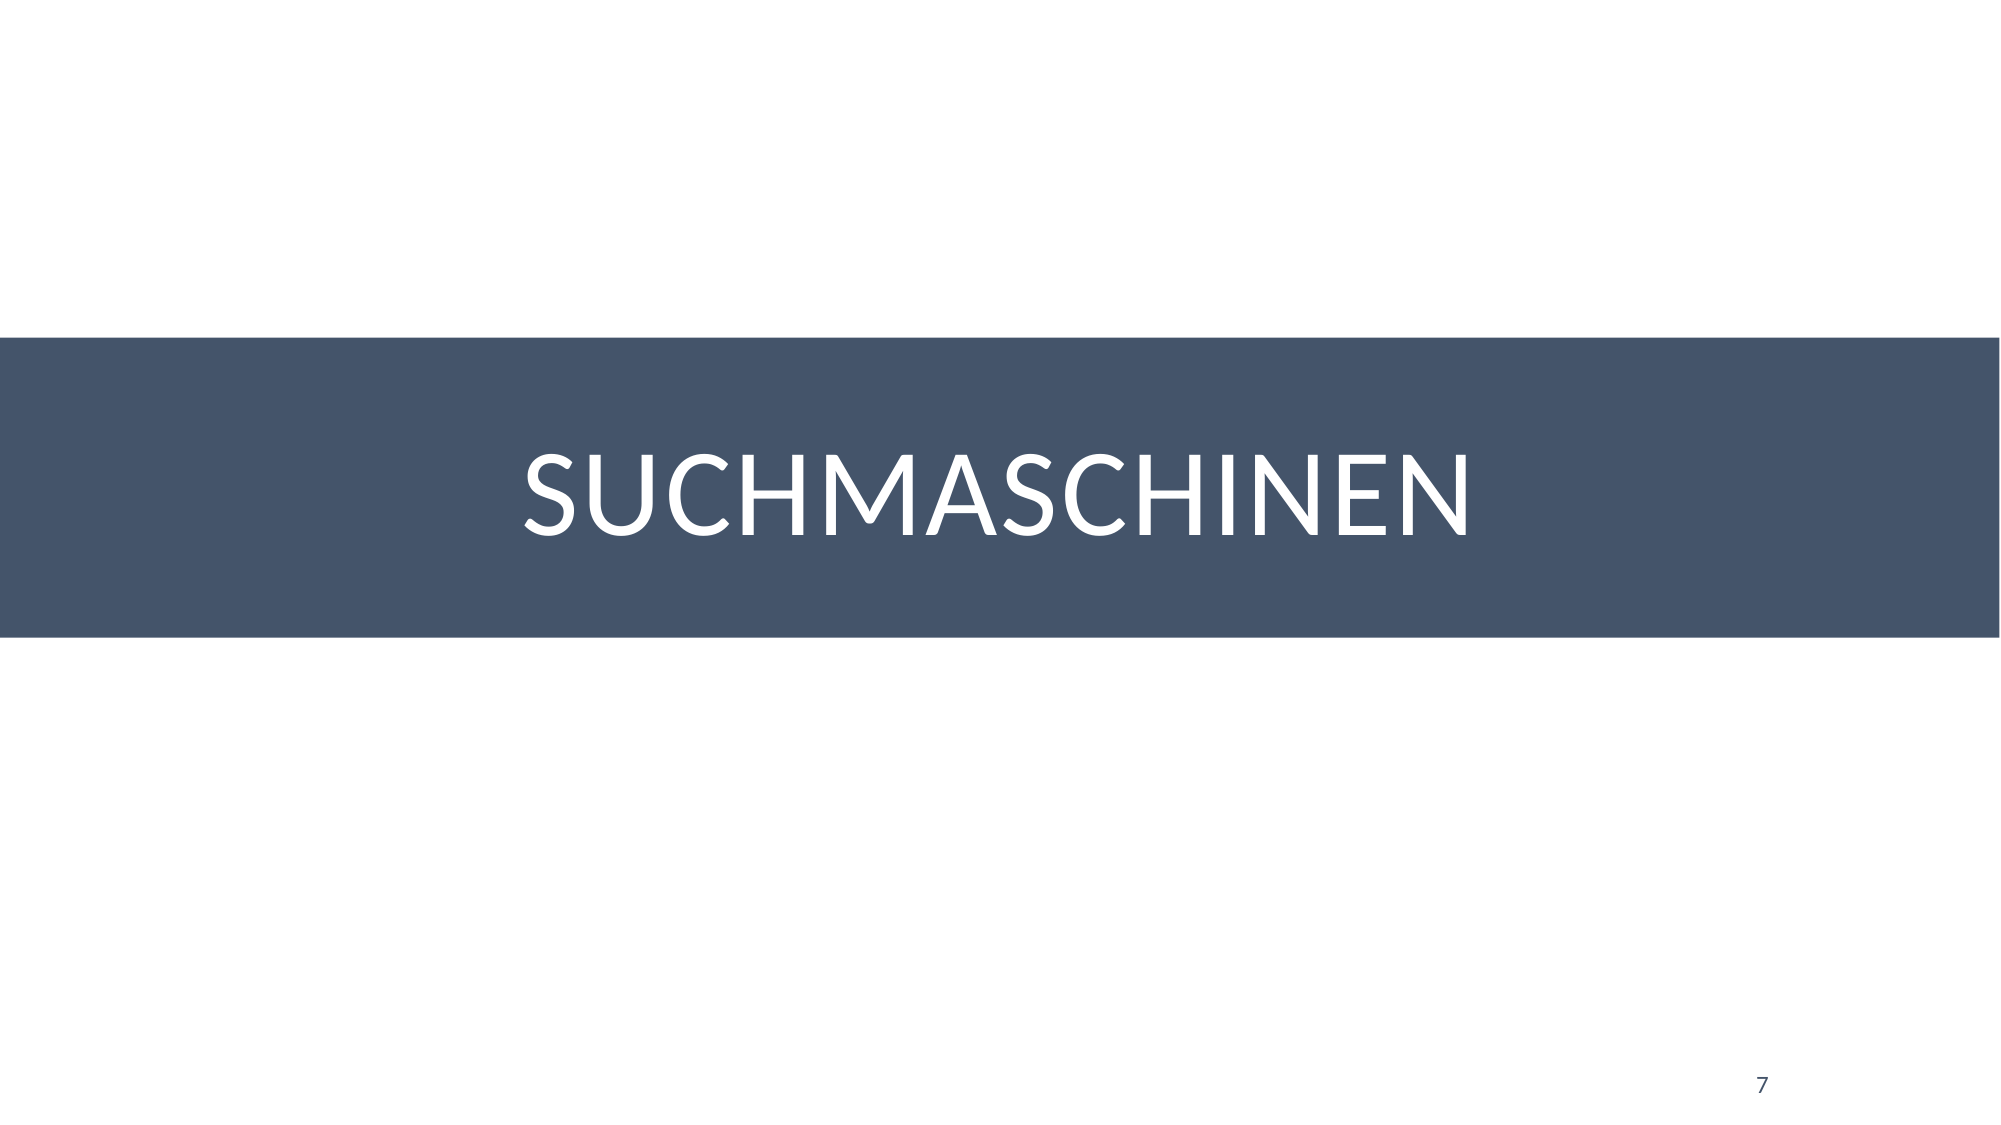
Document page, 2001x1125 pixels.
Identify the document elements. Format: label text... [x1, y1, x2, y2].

slide_number 7 [1748, 1053, 1904, 1114]
title Suchmaschinen [136, 362, 1862, 638]
